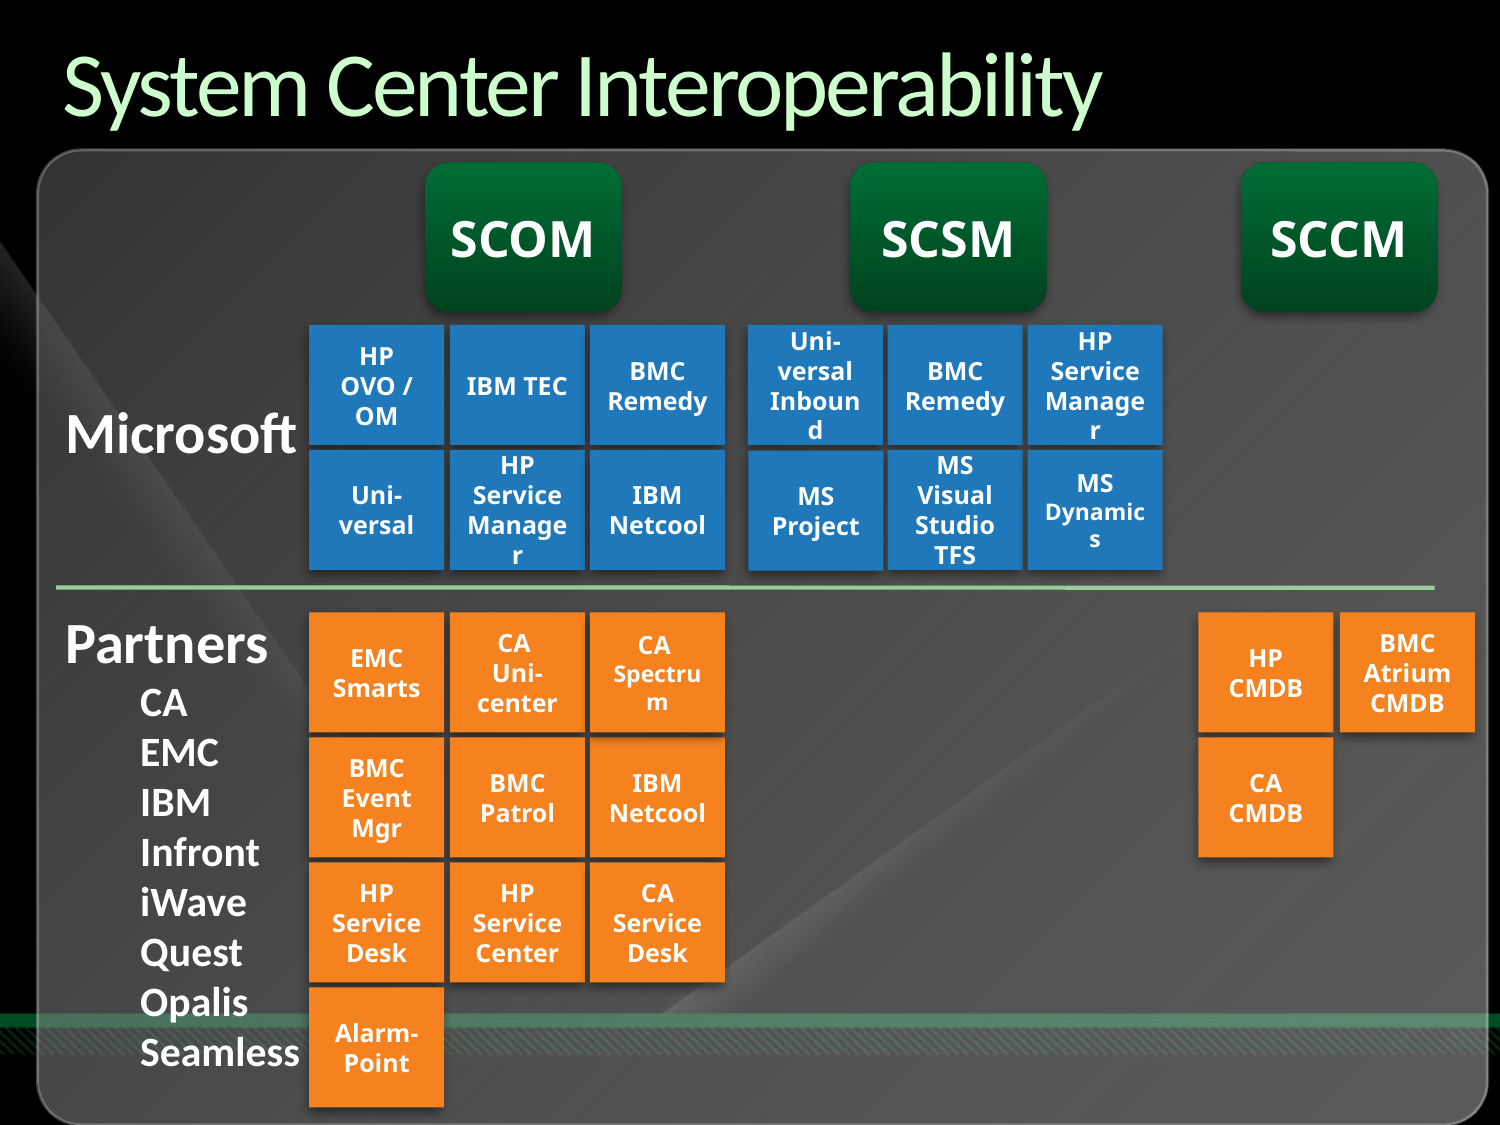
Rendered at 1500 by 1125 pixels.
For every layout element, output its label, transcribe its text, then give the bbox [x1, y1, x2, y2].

title System Center Interoperability [62, 37, 1438, 147]
text_box HP Service Manager [1027, 324, 1163, 445]
text_box BMC Remedy [887, 324, 1023, 445]
text_box SCOM [425, 162, 622, 313]
text_box CA CMDB [1198, 737, 1334, 858]
text_box CA Uni-center [449, 612, 585, 733]
text_box HP CMDB [1198, 612, 1334, 733]
text_box MS Dynamics [1027, 449, 1163, 570]
text_box IBM Netcool [589, 449, 725, 570]
text_box IBM TEC [449, 324, 585, 445]
text_box Uni-versal [309, 449, 445, 570]
text_box HP OVO / OM [309, 324, 445, 445]
picture [0, 0, 1500, 1125]
text_box CA Spectrum [589, 612, 725, 733]
text_box Alarm-Point [309, 987, 445, 1108]
text_box MS Project [748, 450, 884, 571]
text_box SCCM [1240, 162, 1438, 313]
text_box MS Visual Studio TFS [889, 449, 1023, 570]
text_box EMC Smarts [309, 612, 445, 733]
text_box HP Service Manager [449, 449, 585, 570]
text_box Microsoft Partners CA EMC IBM Infront iWave Quest Opalis Seamless [37, 149, 1488, 1125]
text_box BMC Event Mgr [309, 737, 445, 858]
text_box SCSM [849, 162, 1047, 313]
text_box CA Service Desk [589, 862, 725, 983]
text_box HP Service Desk [309, 862, 445, 983]
text_box Uni-versal Inbound [747, 324, 883, 445]
text_box BMC Remedy [589, 324, 725, 445]
text_box HP Service Center [449, 862, 585, 983]
text_box BMC Patrol [449, 737, 585, 858]
text_box BMC Atrium CMDB [1339, 612, 1475, 733]
text_box IBM Netcool [592, 745, 725, 858]
